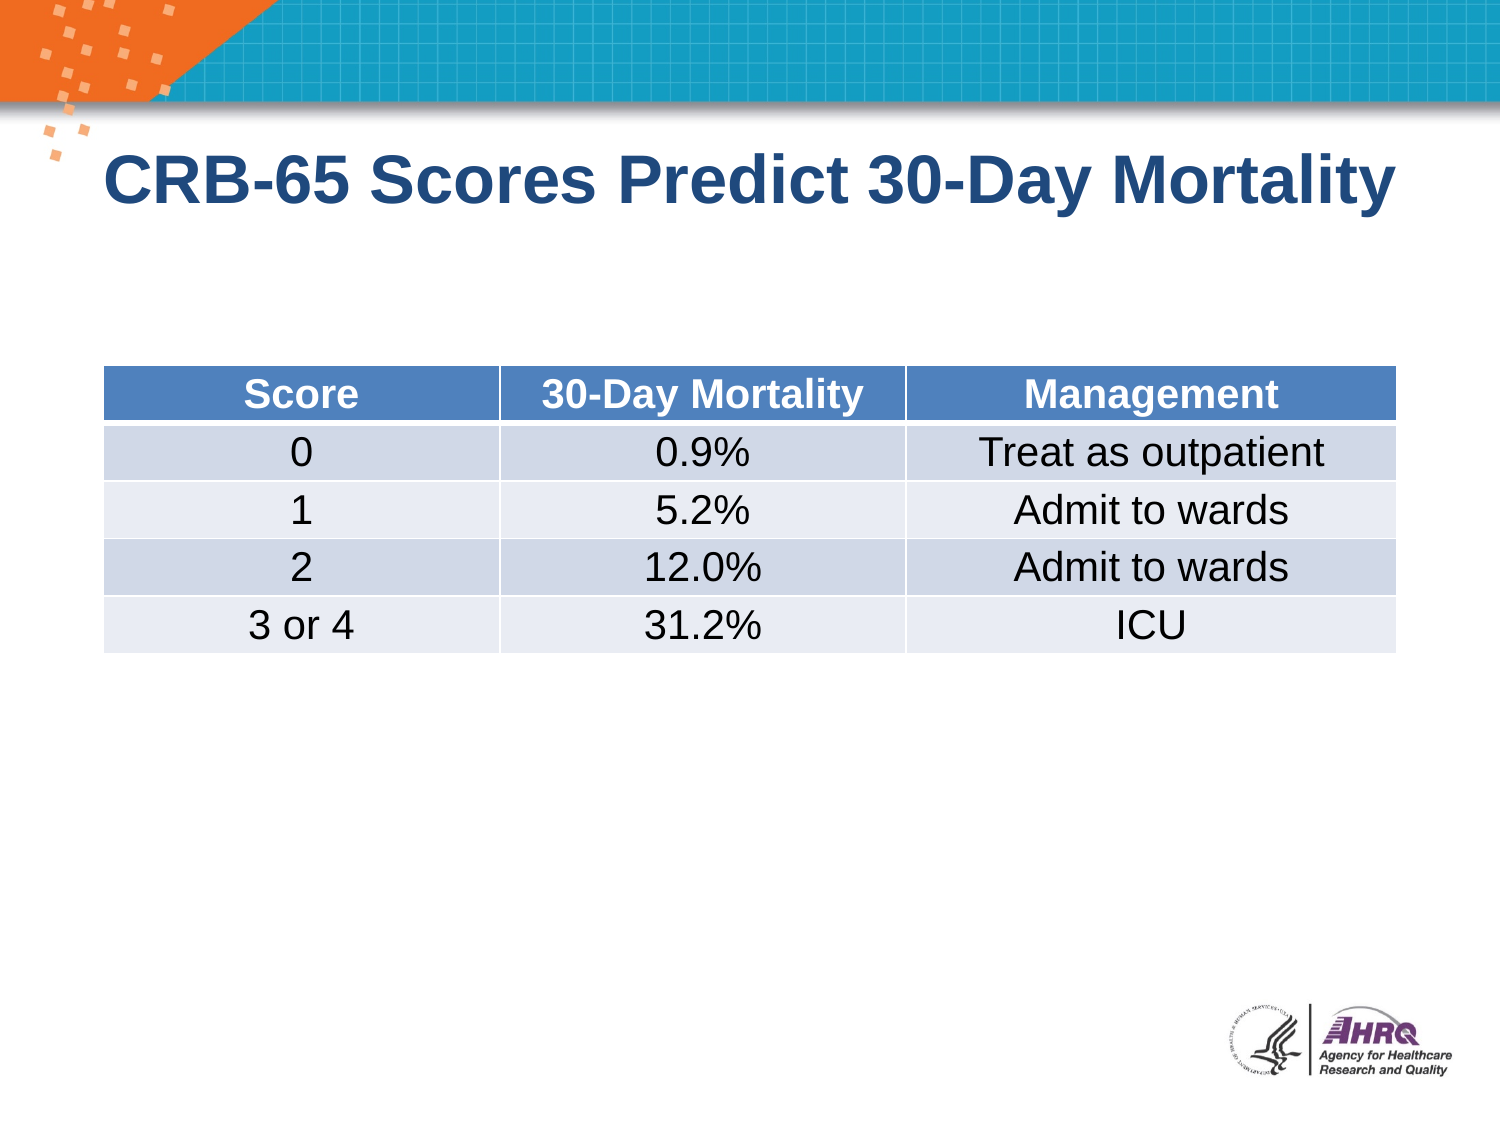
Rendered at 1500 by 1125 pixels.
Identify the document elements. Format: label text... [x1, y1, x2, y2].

table_cell 0.9% [501, 426, 905, 480]
table_cell 0 [104, 426, 499, 480]
table_cell 12.0% [501, 539, 905, 595]
picture [1224, 999, 1457, 1081]
table_header 30-Day Mortality [501, 366, 905, 420]
table_cell 5.2% [501, 482, 905, 538]
table_cell Admit to wards [907, 539, 1396, 595]
table_cell 3 or 4 [104, 597, 499, 653]
table_header Score [104, 366, 499, 420]
table_cell 31.2% [501, 597, 905, 653]
table_cell 1 [104, 482, 499, 538]
table_header Management [907, 366, 1396, 420]
table_cell Treat as outpatient [907, 426, 1396, 480]
title CRB-65 Scores Predict 30-Day Mortality [75, 125, 1425, 227]
table_cell ICU [907, 597, 1396, 653]
table_cell 2 [104, 539, 499, 595]
table_cell Admit to wards [907, 482, 1396, 538]
picture [0, 0, 1500, 168]
